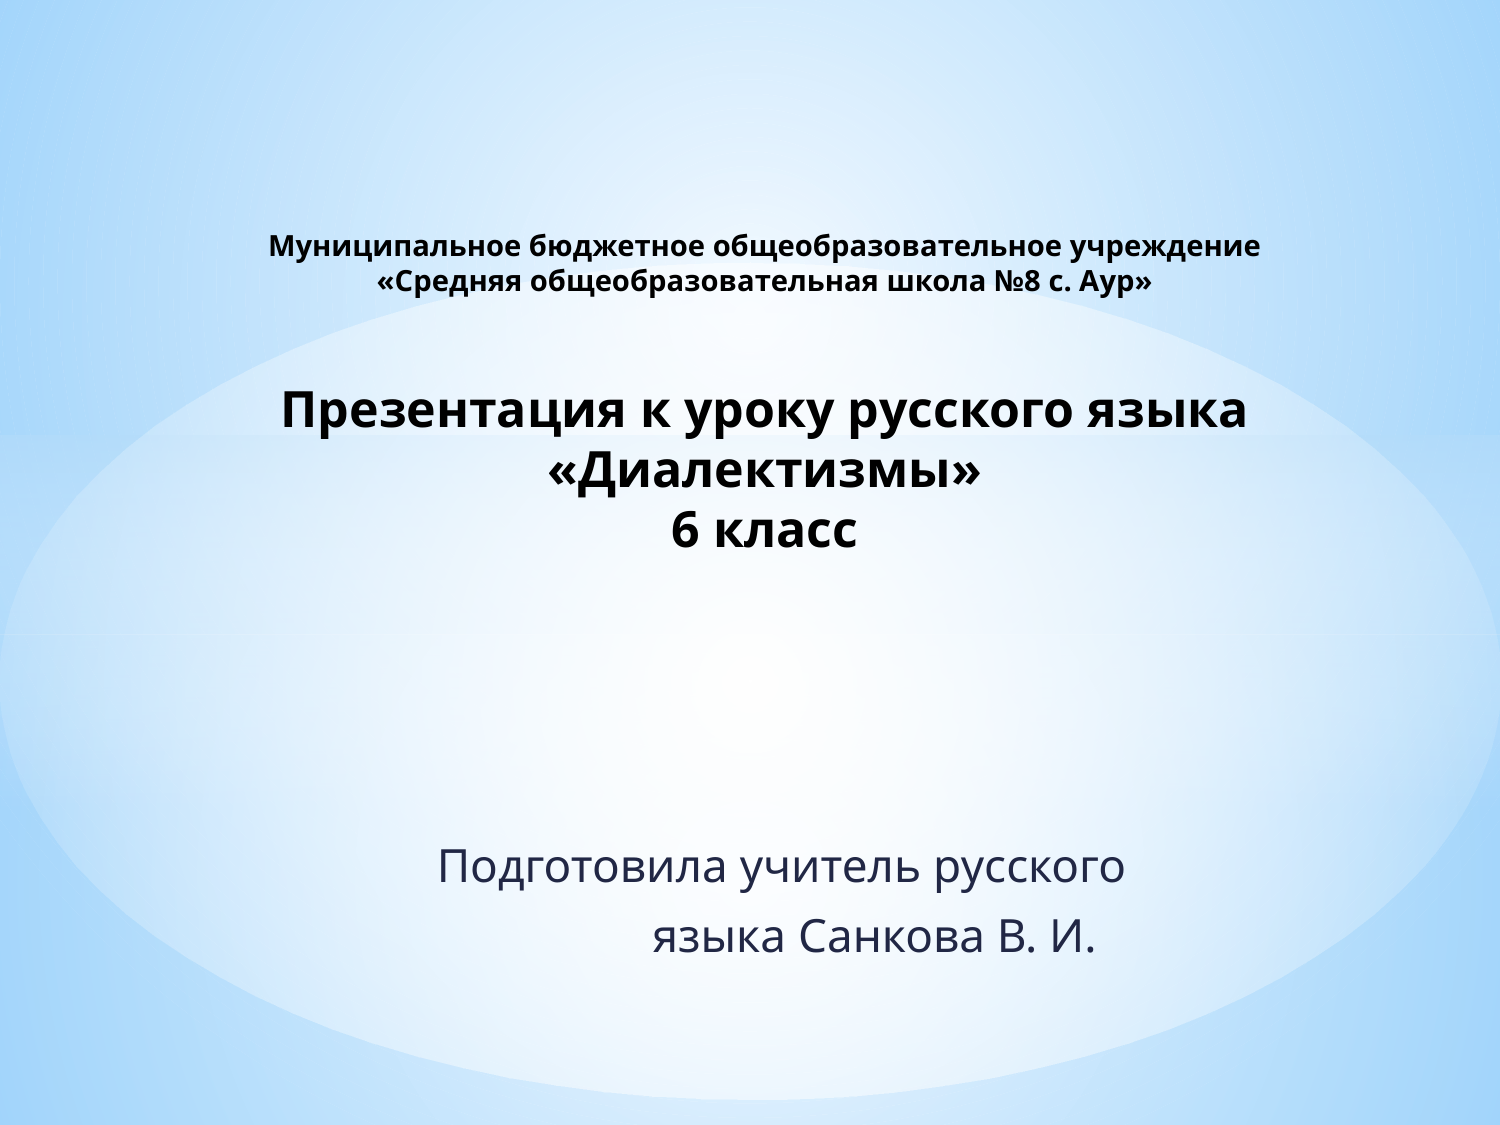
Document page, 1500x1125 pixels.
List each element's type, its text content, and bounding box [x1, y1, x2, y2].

subtitle Подготовила учитель русского языка Санкова В. И. [241, 828, 1167, 974]
title Муниципальное бюджетное общеобразовательное учреждение «Средняя общеобразовательная школа №8 с. Аур» Презентация к уроку русского языка «Диалектизмы» 6 класс [112, 219, 1388, 591]
